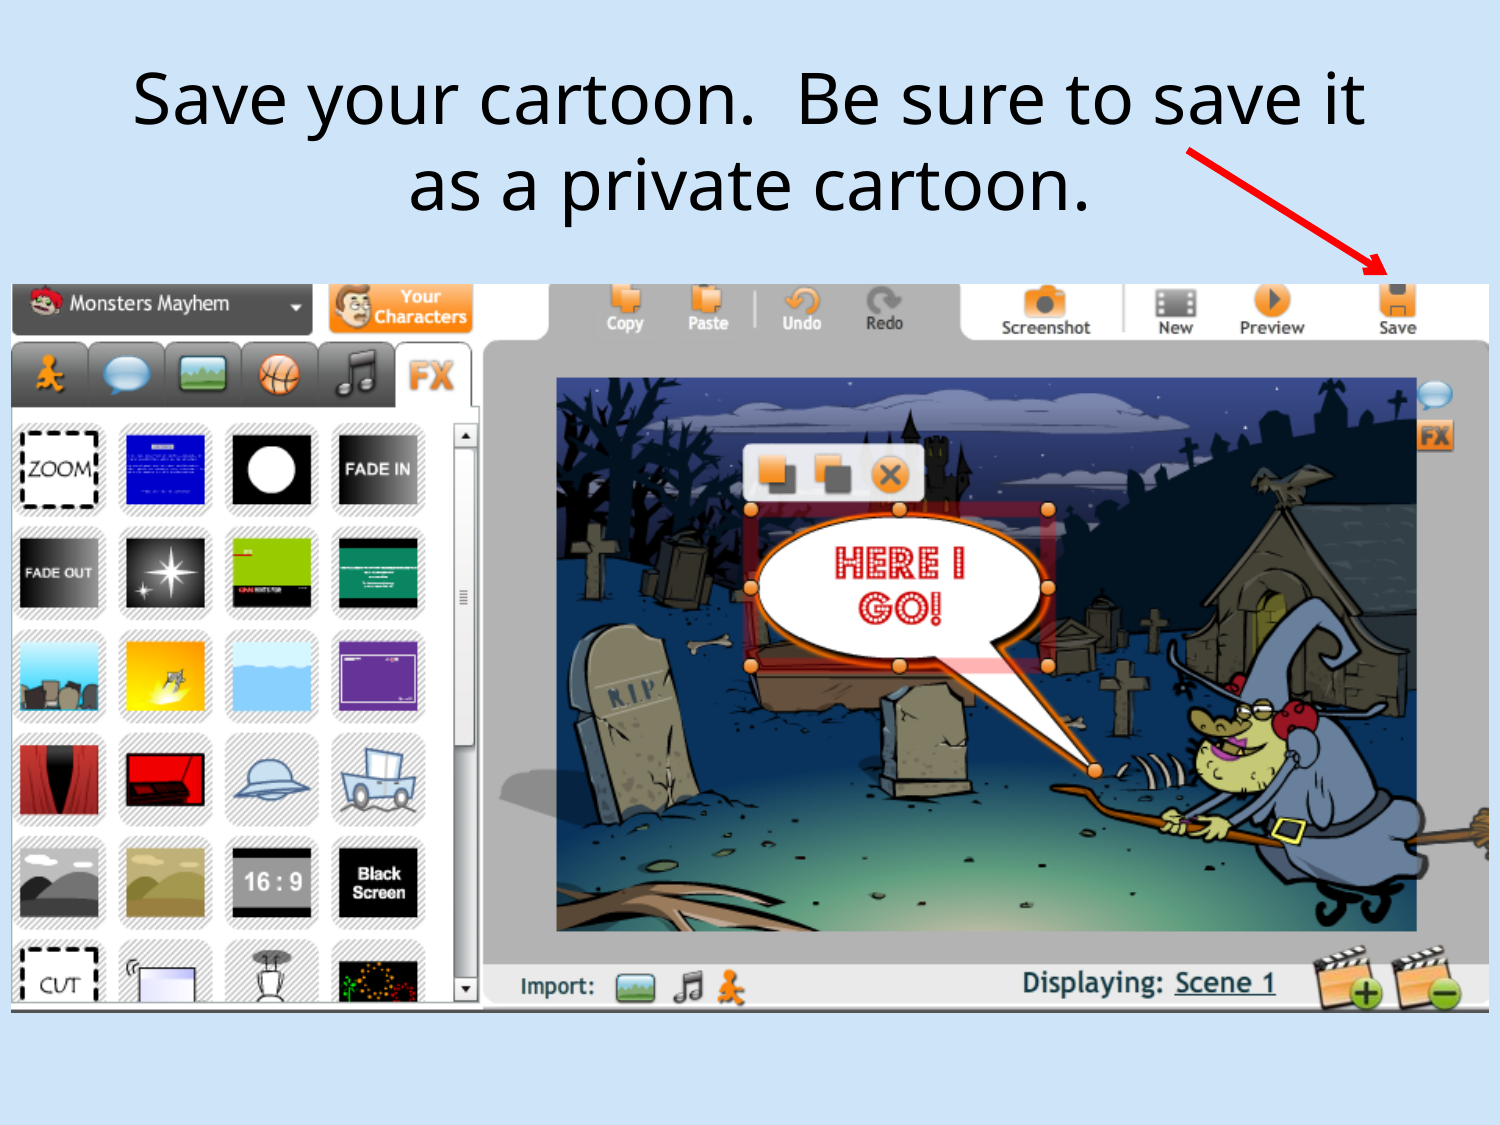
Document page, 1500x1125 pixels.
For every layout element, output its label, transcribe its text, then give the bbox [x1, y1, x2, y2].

title Save your cartoon. Be sure to save it as a private cartoon. [75, 45, 1425, 233]
picture [11, 284, 1489, 1013]
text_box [1187, 149, 1388, 276]
